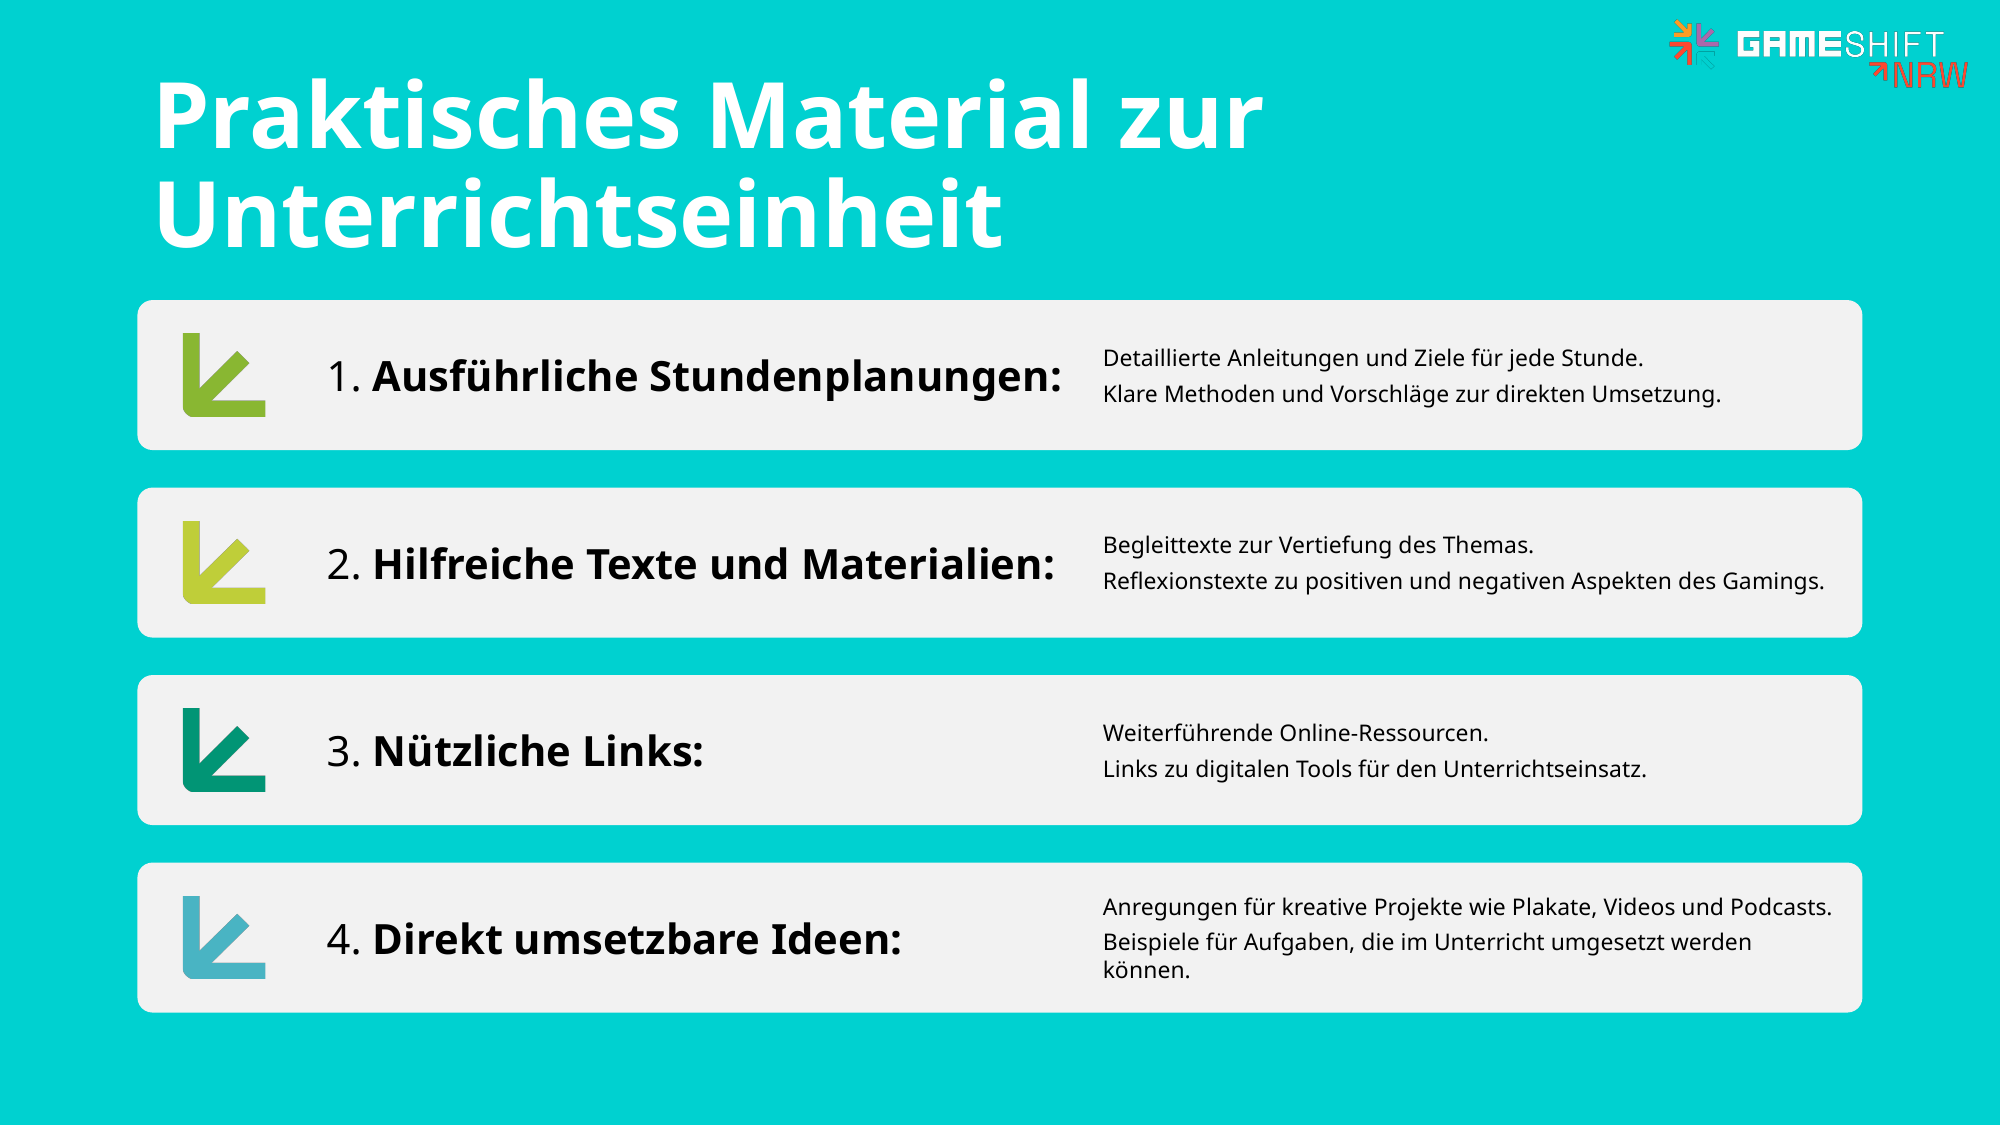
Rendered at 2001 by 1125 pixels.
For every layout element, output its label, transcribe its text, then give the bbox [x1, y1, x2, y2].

title Praktisches Material zur Unterrichtseinheit [137, 59, 1746, 278]
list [137, 299, 1863, 1014]
picture [1659, 4, 1977, 101]
